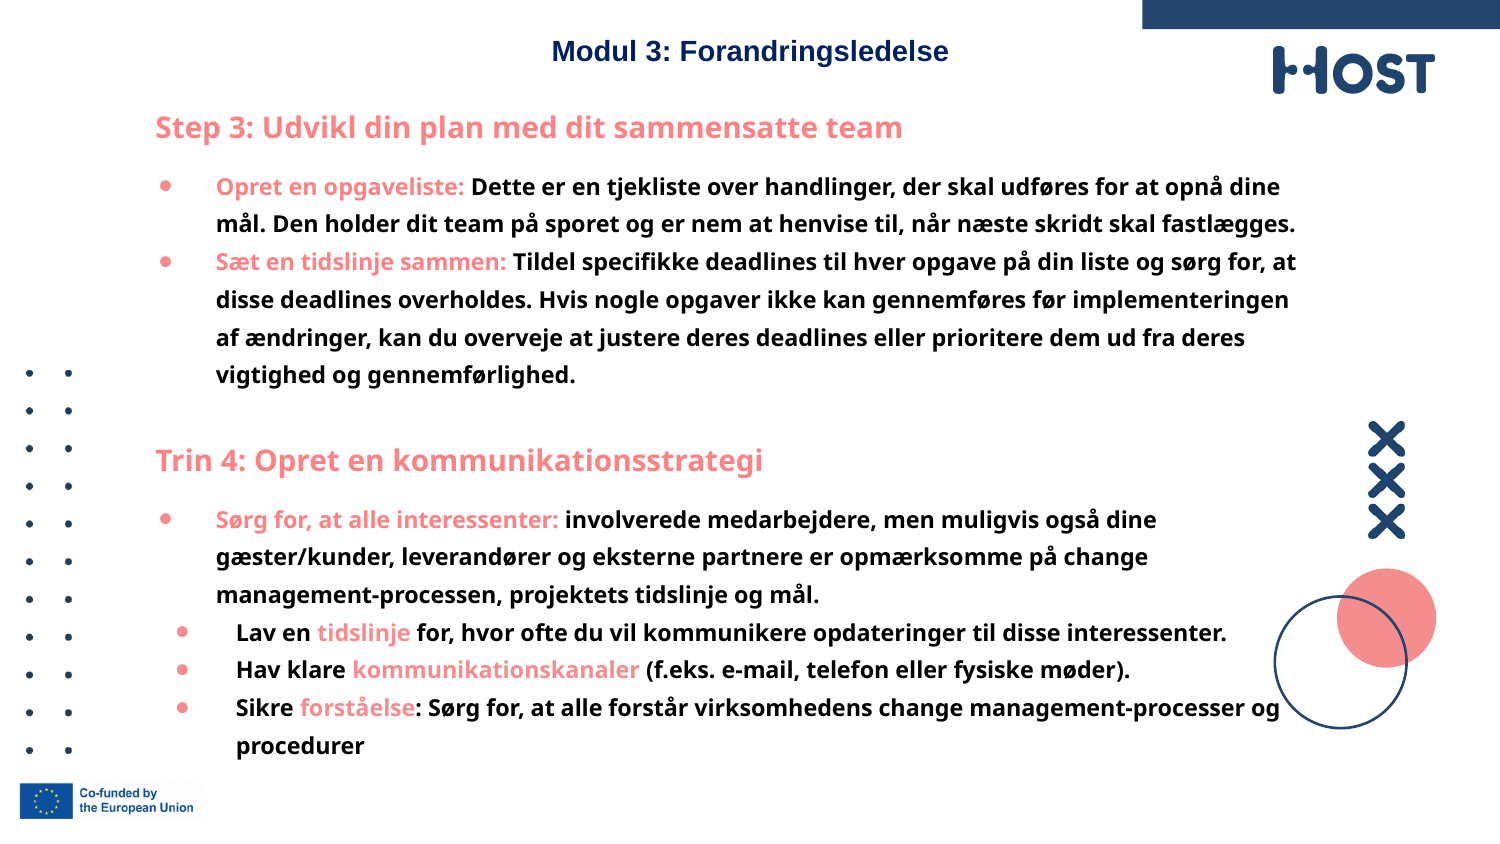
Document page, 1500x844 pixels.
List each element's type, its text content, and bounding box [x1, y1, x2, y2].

picture [0, 370, 204, 820]
list Step 3: Udvikl din plan med dit sammensatte team Opret en opgaveliste: Dette er en tjekliste over handlinger, der skal udføres for at opnå dine mål. Den holder dit team på sporet og er nem at henvise til, når næste skridt skal fastlægges. Sæt en tidslinje sammen: Tildel specifikke deadlines til hver opgave på din liste og sørg for, at disse deadlines overholdes. Hvis nogle opgaver ikke kan gennemføres før implementeringen af ændringer, kan du overveje at justere deres deadlines eller prioritere dem ud fra deres vigtighed og gennemførlighed. Trin 4: Opret en kommunikationsstrategi Sørg for, at alle interessenter: involverede medarbejdere, men muligvis også dine gæster/kunder, leverandører og eksterne partnere er opmærksomme på change management-processen, projektets tidslinje og mål. Lav en tidslinje for, hvor ofte du vil kommunikere opdateringer til disse interessenter. Hav klare kommunikationskanaler (f.eks. e-mail, telefon eller fysiske møder). Sikre forståelse: Sørg for, at alle forstår virksomhedens change management-processer og procedurer [140, 88, 1317, 812]
picture [1368, 421, 1405, 539]
picture [1273, 46, 1435, 94]
text_box Modul 3: Forandringsledelse [536, 12, 980, 70]
